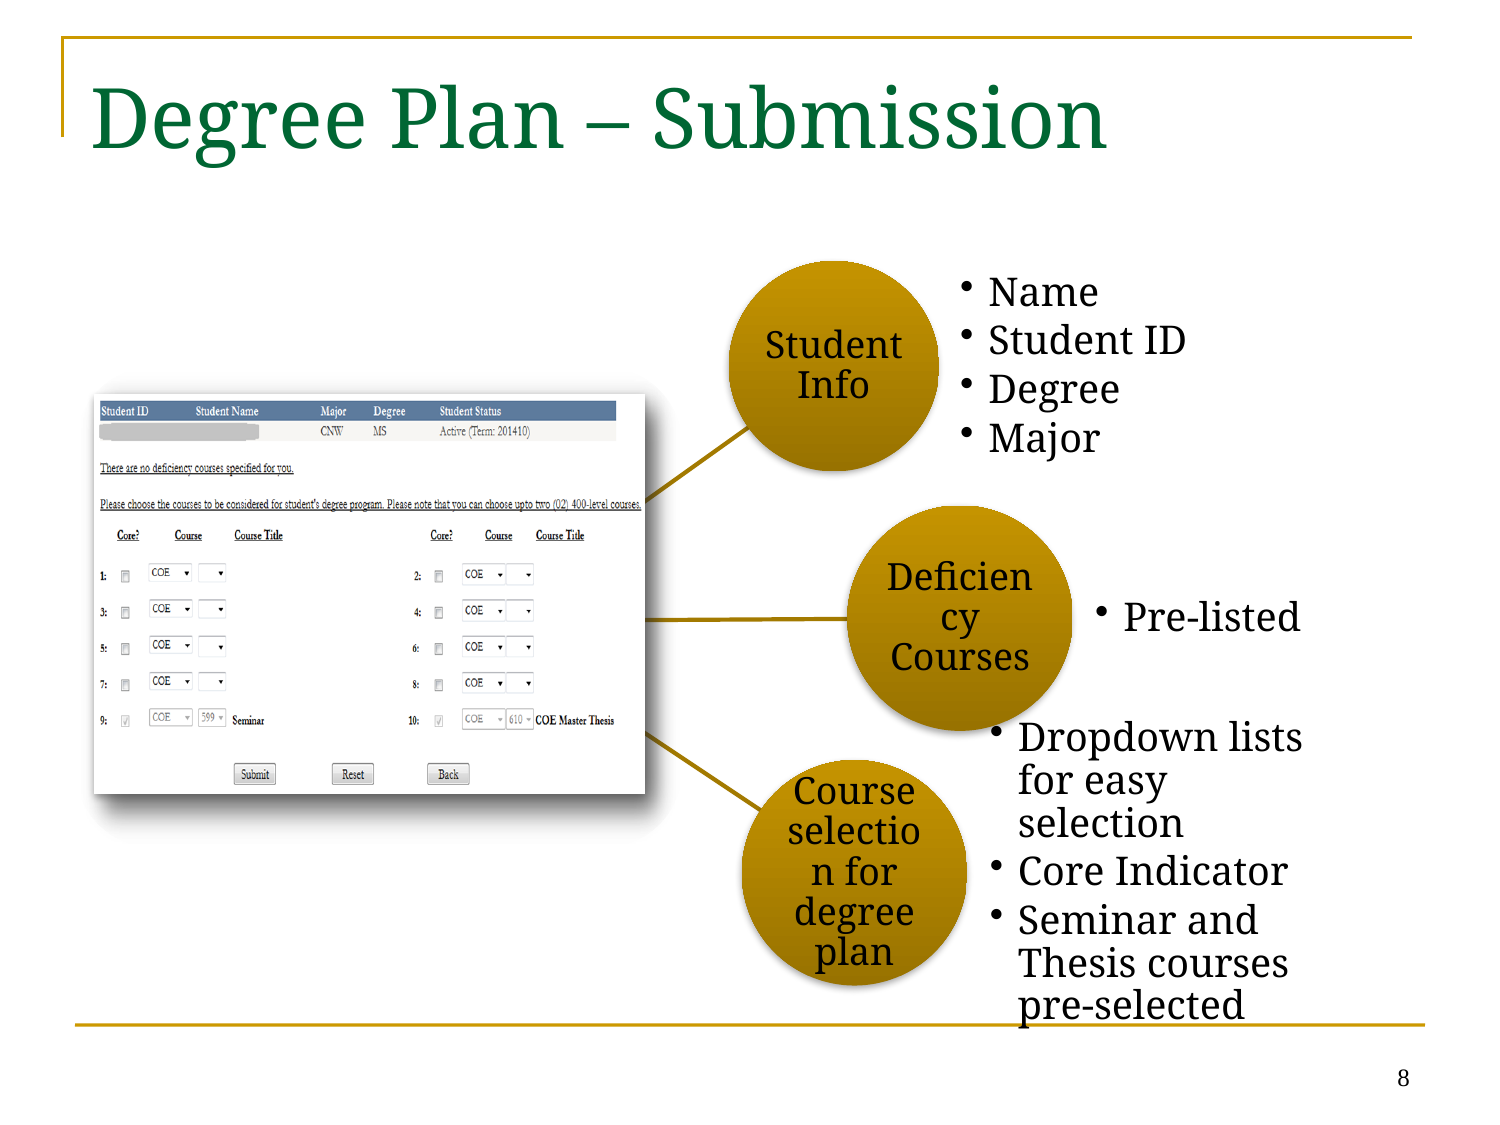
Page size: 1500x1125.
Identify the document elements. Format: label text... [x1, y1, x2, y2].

slide_number 8 [1249, 1037, 1426, 1100]
title Degree Plan – Submission [74, 57, 1426, 188]
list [74, 237, 1426, 1013]
